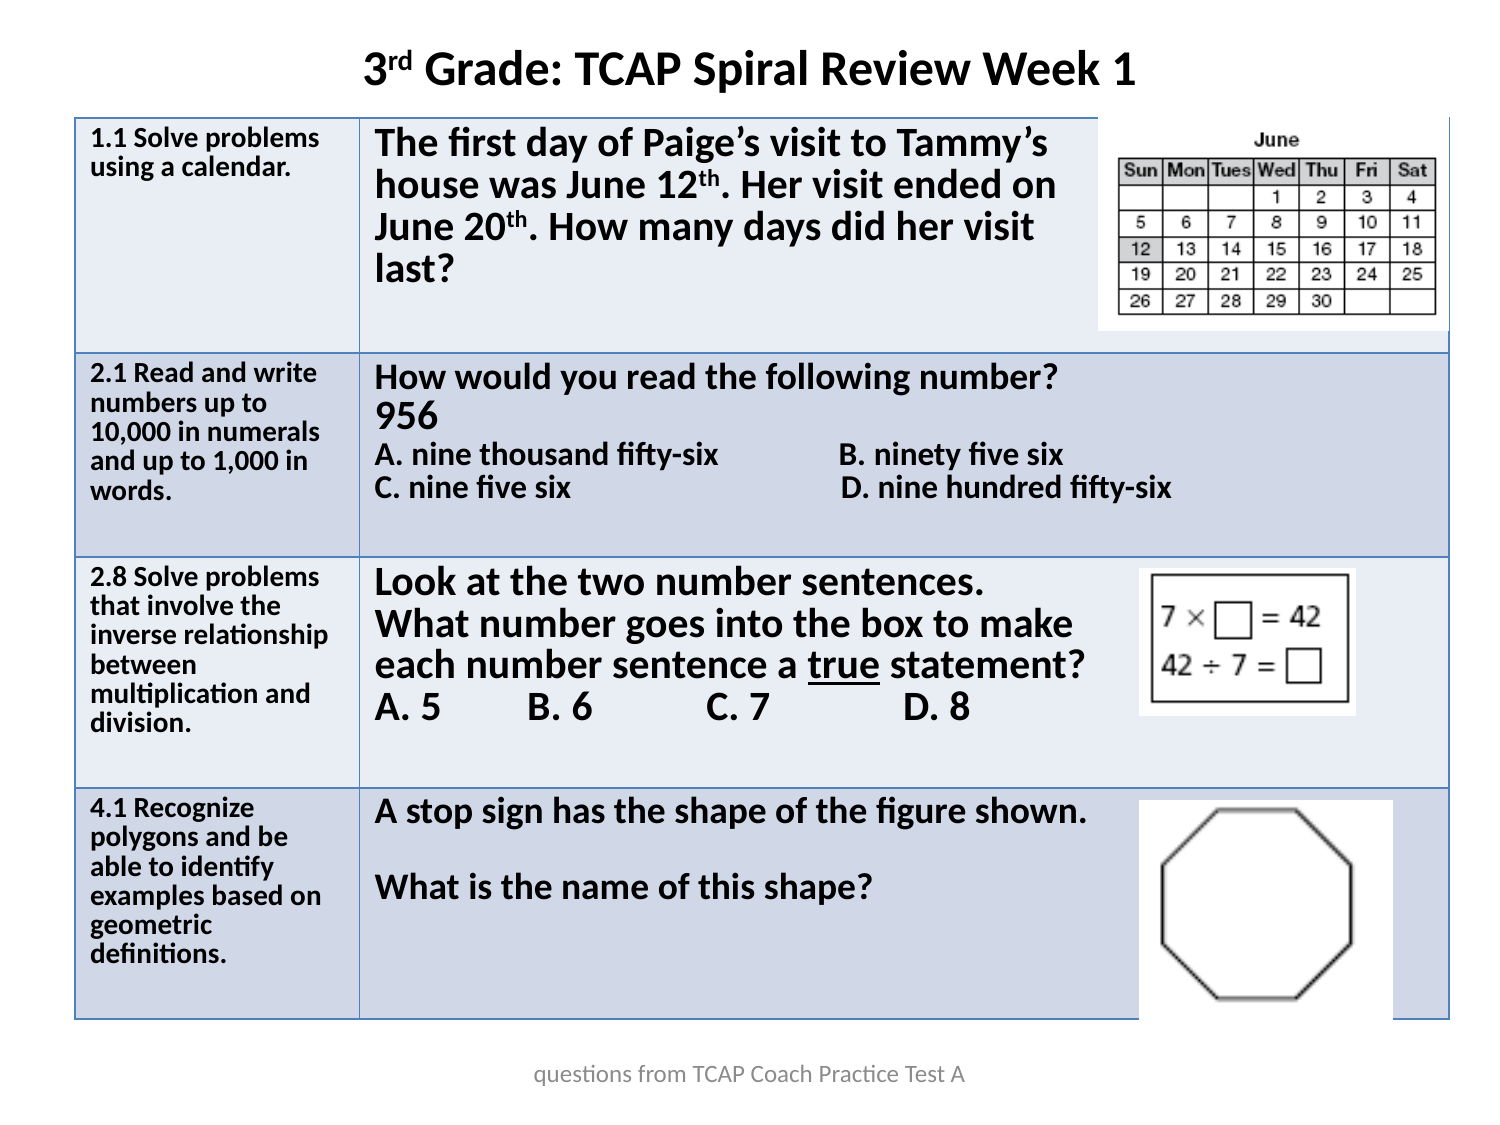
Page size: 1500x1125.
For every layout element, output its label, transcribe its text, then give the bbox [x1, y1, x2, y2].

footer questions from TCAP Coach Practice Test A [512, 1042, 988, 1103]
table_header 1.1 Solve problems using a calendar. [76, 119, 359, 352]
table_cell Look at the two number sentences. What number goes into the box to make each number sentence a true statement? A. 5 B. 6 C. 7 D. 8 [360, 558, 1448, 787]
picture [1098, 117, 1449, 331]
table_header The first day of Paige’s visit to Tammy’s house was June 12th. Her visit ended on June 20th. How many days did her visit last? [360, 119, 1448, 352]
table_cell A stop sign has the shape of the figure shown. What is the name of this shape? [360, 789, 1448, 1018]
table_cell 2.8 Solve problems that involve the inverse relationship between multiplication and division. [76, 558, 359, 787]
table_cell 4.1 Recognize polygons and be able to identify examples based on geometric definitions. [76, 789, 359, 1018]
picture [1139, 800, 1393, 1020]
picture [1139, 568, 1357, 716]
title 3rd Grade: TCAP Spiral Review Week 1 [74, 44, 1426, 86]
table_cell How would you read the following number? 956 A. nine thousand fifty-six B. ninety five six C. nine five six D. nine hundred fifty-six [360, 354, 1448, 556]
table_cell 2.1 Read and write numbers up to 10,000 in numerals and up to 1,000 in words. [76, 354, 359, 556]
